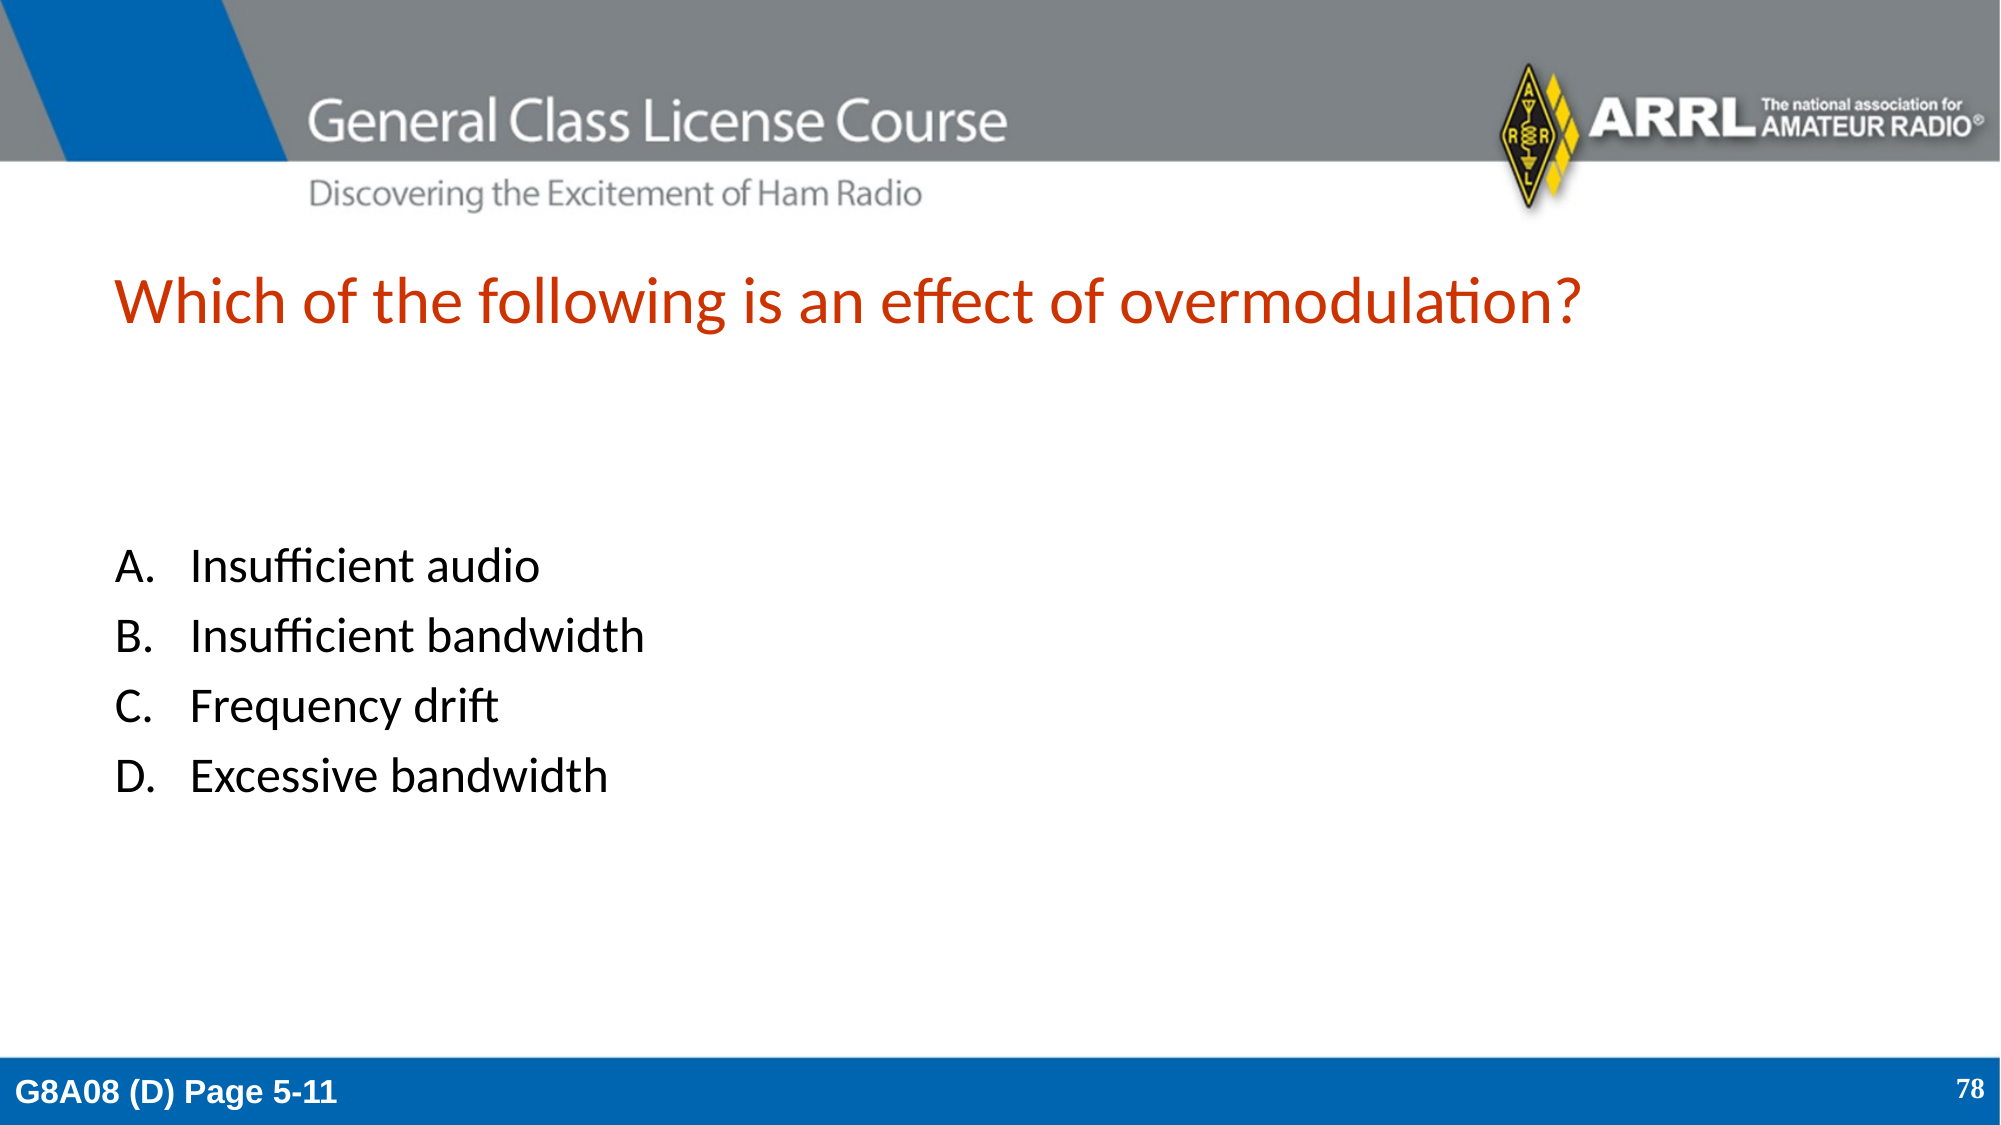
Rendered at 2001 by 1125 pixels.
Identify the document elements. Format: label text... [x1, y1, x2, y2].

list Insufficient audio Insufficient bandwidth Frequency drift Excessive bandwidth [99, 525, 1900, 1005]
text_box G8A08 (D) Page 5-11 [0, 1062, 1313, 1118]
picture [0, 0, 2001, 1125]
title Which of the following is an effect of overmodulation? [99, 249, 1900, 468]
text_box 78 [1875, 1062, 2000, 1113]
